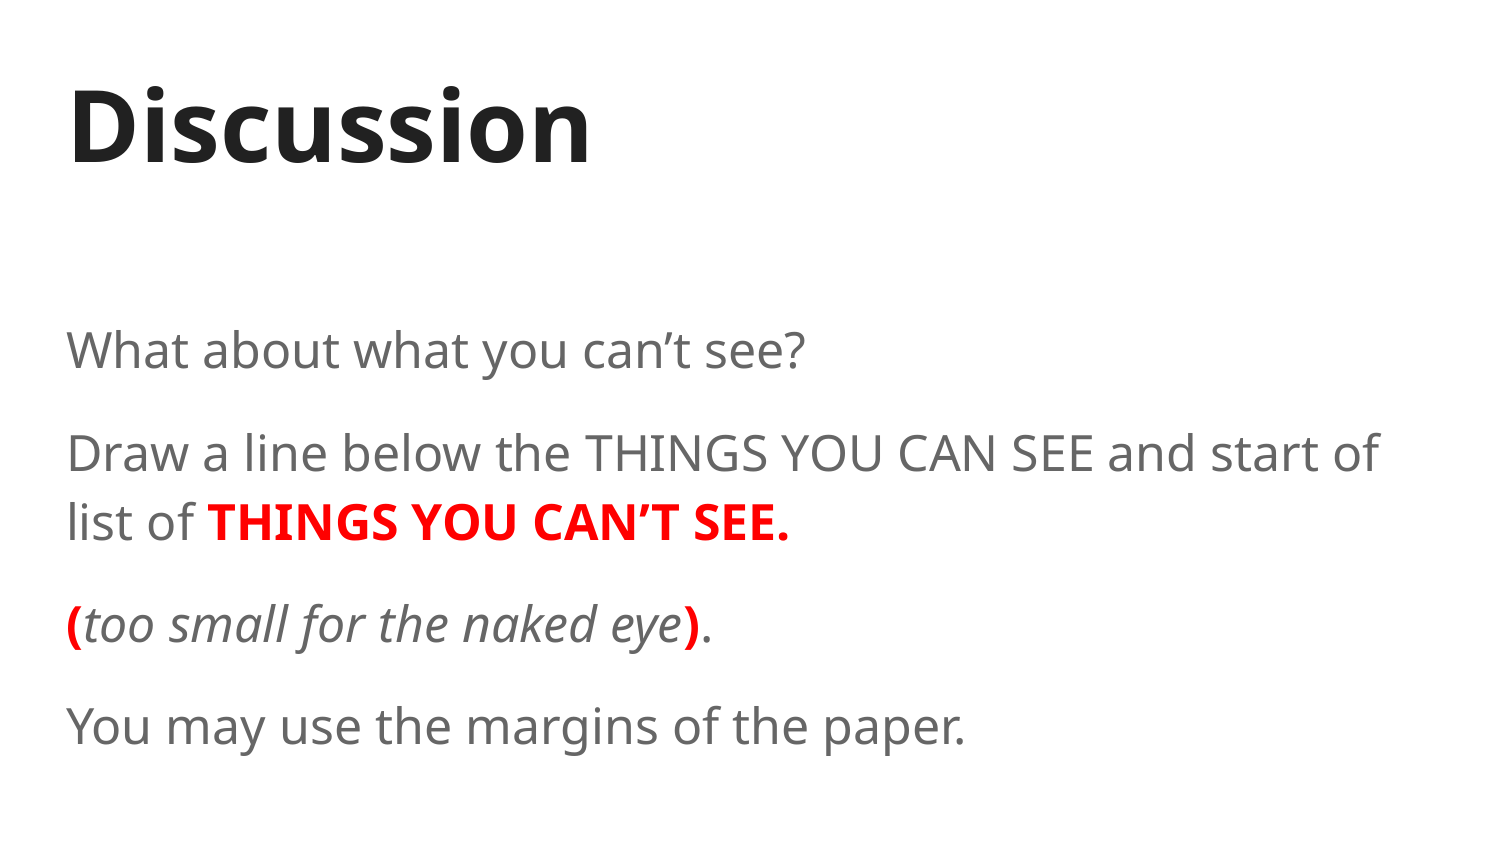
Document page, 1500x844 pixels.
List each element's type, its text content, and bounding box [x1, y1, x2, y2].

title Discussion [51, 48, 1449, 180]
list What about what you can’t see? Draw a line below the THINGS YOU CAN SEE and start of list of THINGS YOU CAN’T SEE. (too small for the naked eye). You may use the margins of the paper. [51, 201, 1449, 750]
